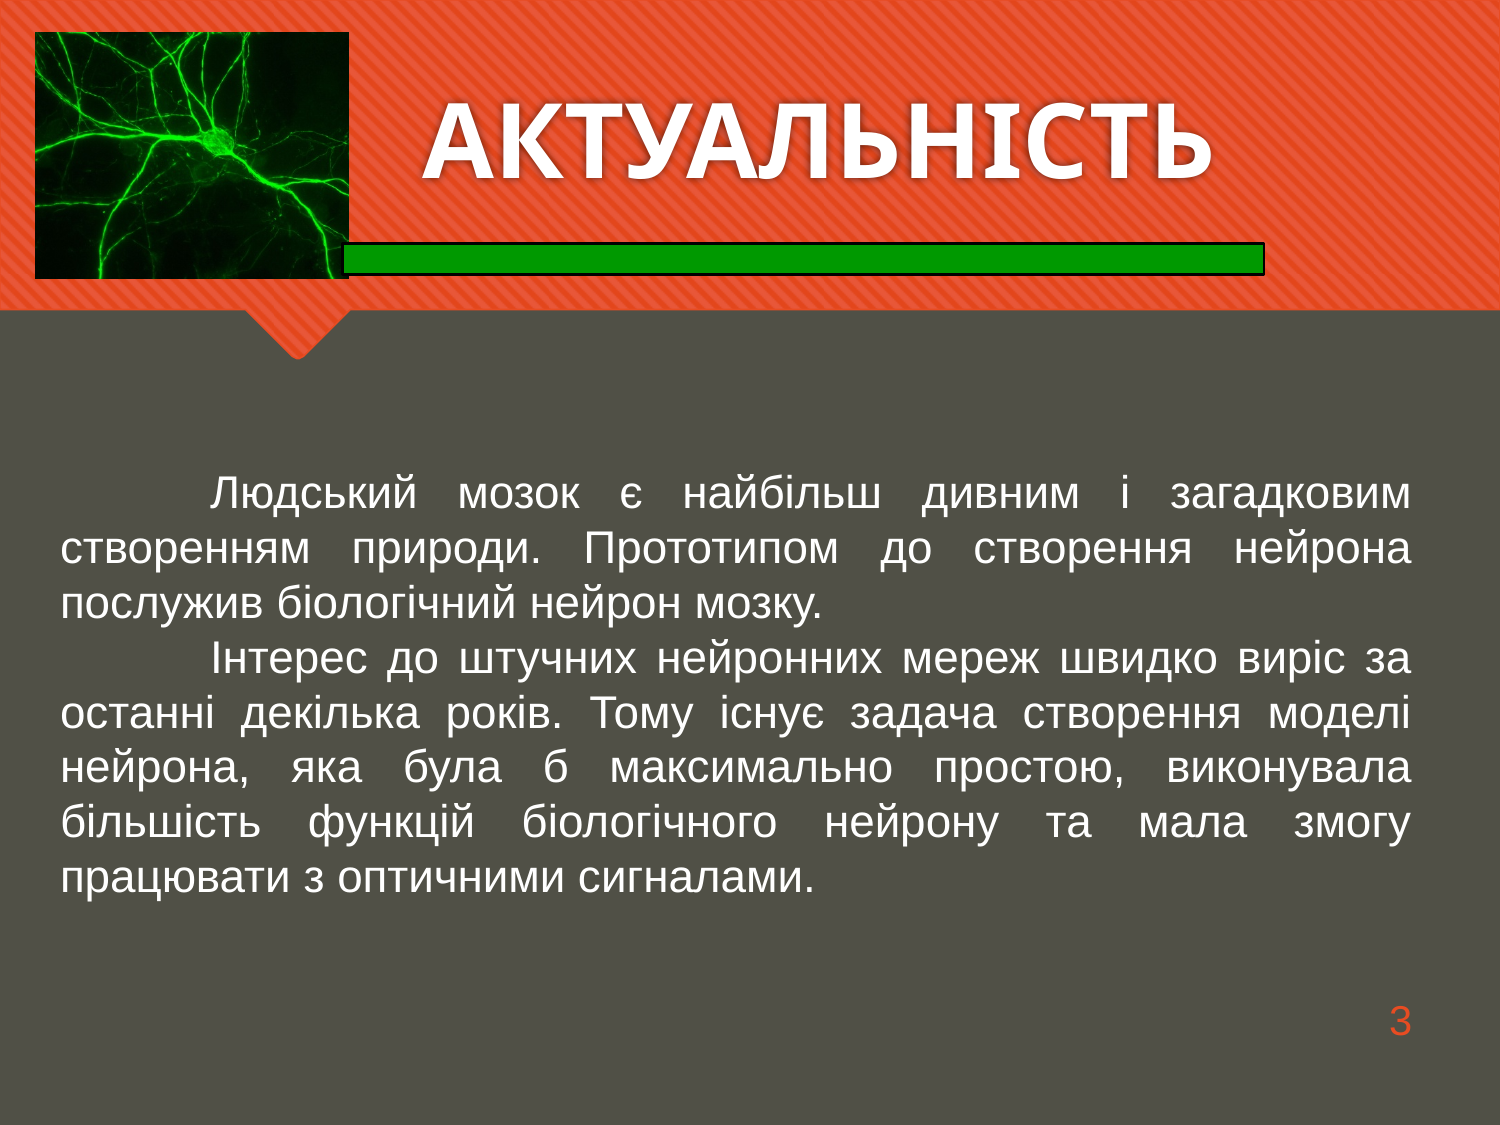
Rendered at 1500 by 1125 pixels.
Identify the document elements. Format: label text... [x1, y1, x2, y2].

slide_number 3 [1296, 970, 1428, 1051]
title АКТУАЛЬНІСТЬ [407, 54, 1247, 207]
picture [34, 32, 349, 280]
text_box Людський мозок є найбільш дивним і загадковим створенням природи. Прототипом до створення нейрона послужив біологічний нейрон мозку. Інтерес до штучних нейронних мереж швидко виріс за останні декілька років. Тому існує задача створення моделі нейрона, яка була б максимально простою, виконувала більшість функцій біологічного нейрону та мала змогу працювати з оптичними сигналами. [45, 399, 1428, 910]
text_box [349, 242, 1265, 276]
